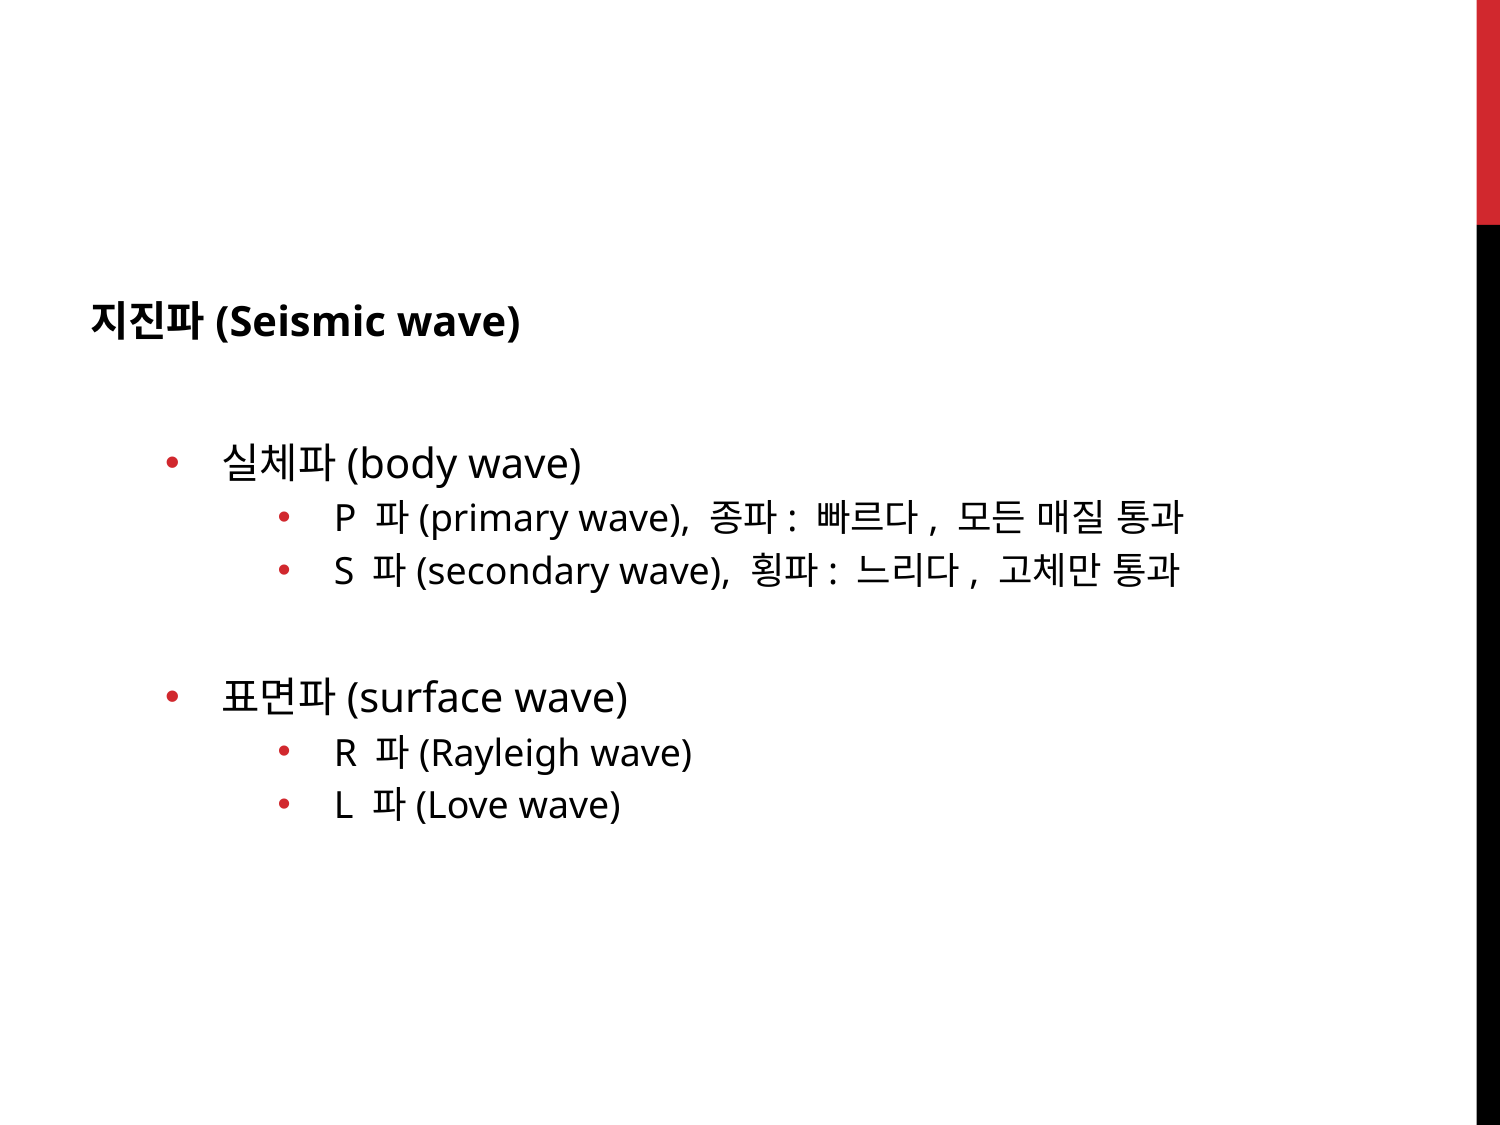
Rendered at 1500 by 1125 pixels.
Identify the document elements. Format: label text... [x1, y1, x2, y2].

list 지진파(Seismic wave) 실체파(body wave) P 파(primary wave), 종파: 빠르다, 모든 매질 통과 S 파(secondary wave), 횡파: 느리다, 고체만 통과 표면파(surface wave) R 파(Rayleigh wave) L 파(Love wave) [75, 287, 1325, 1005]
